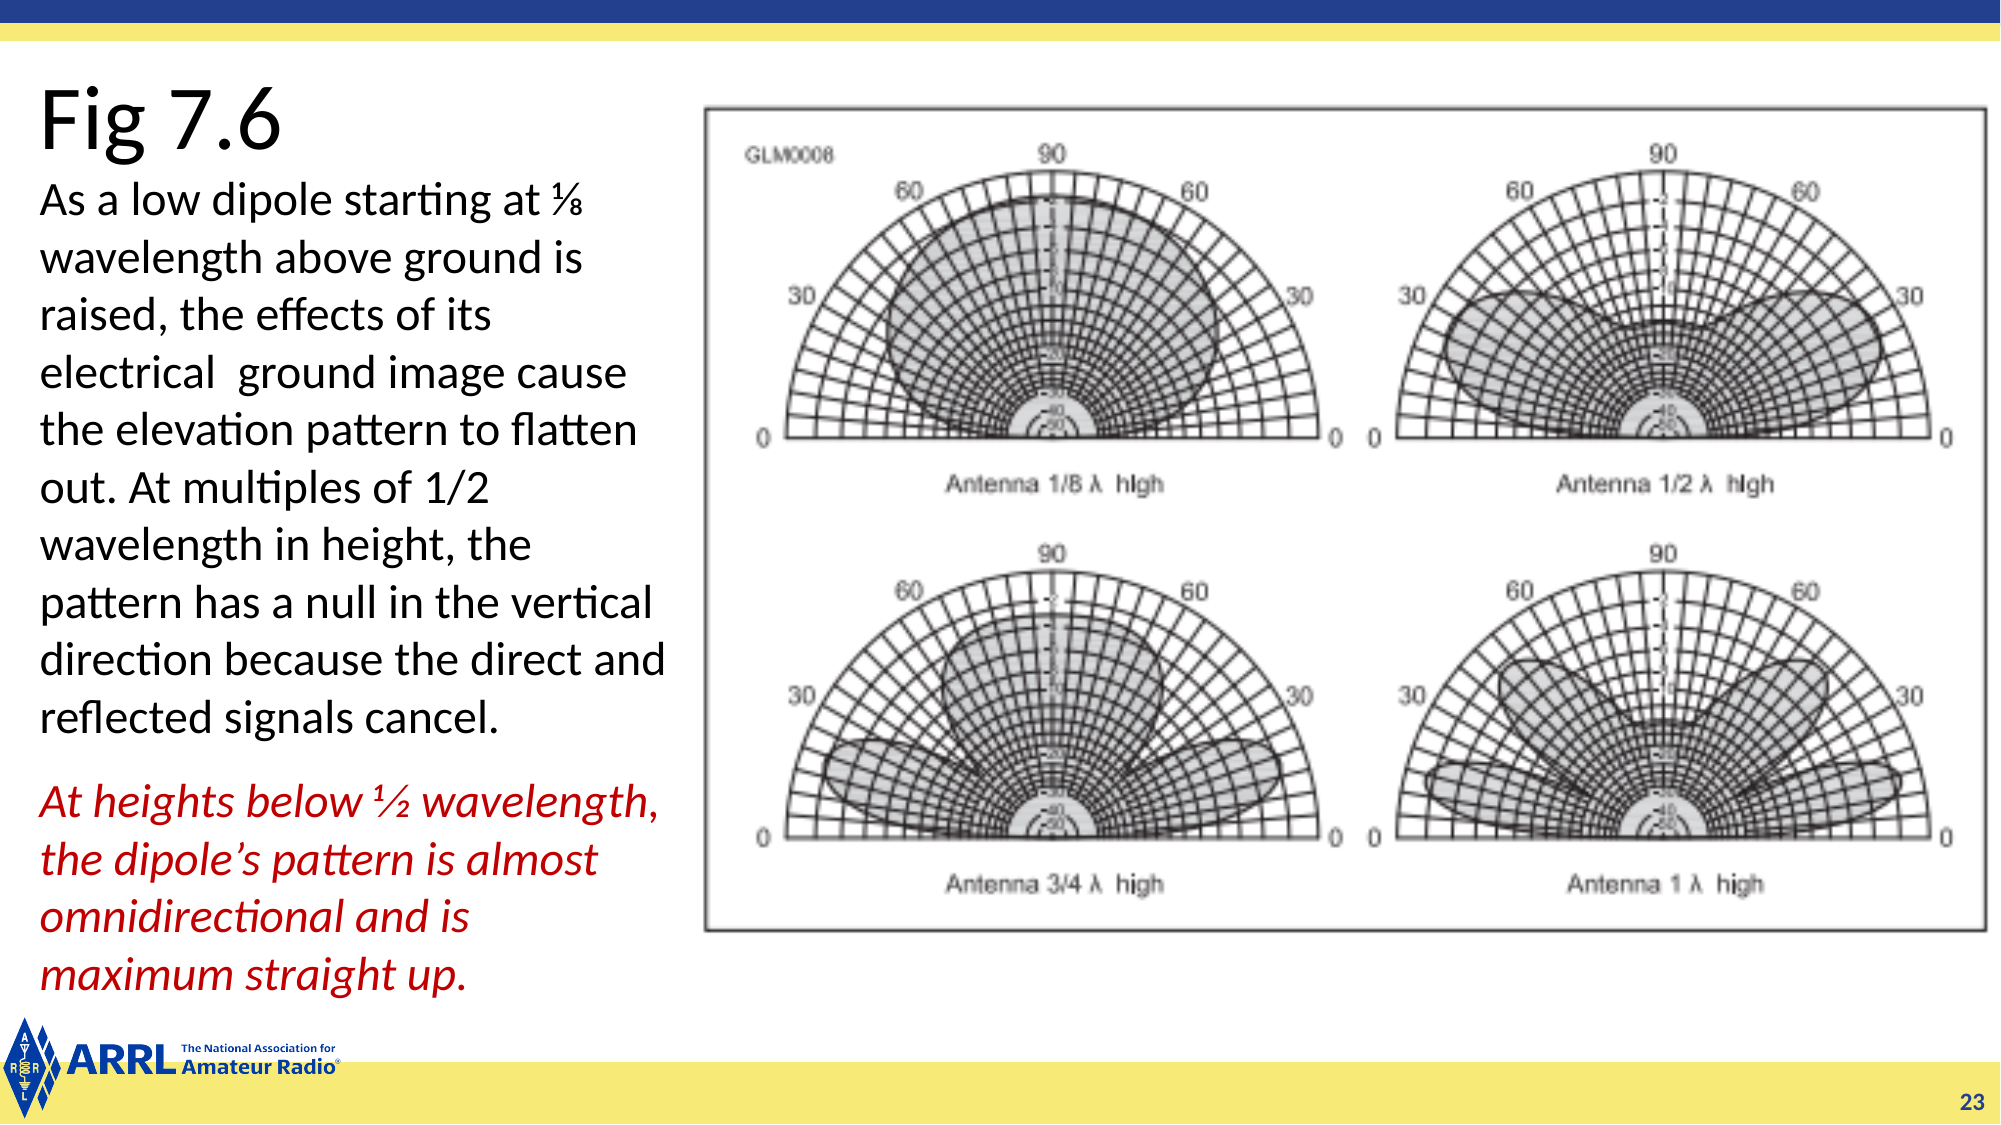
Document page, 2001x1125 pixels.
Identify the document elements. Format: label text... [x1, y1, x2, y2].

picture [699, 100, 2000, 939]
title Fig 7.6 [24, 48, 304, 160]
picture [1, 1015, 342, 1121]
text_box As a low dipole starting at 1⁄8 wavelength above ground is raised, the effects of its electrical ground image cause the elevation pattern to flatten out. At multiples of 1/2 wavelength in height, the pattern has a null in the vertical direction because the direct and reflected signals cancel. At heights below 1⁄2 wavelength, the dipole’s pattern is almost omnidirectional and is maximum straight up. [24, 160, 688, 1008]
